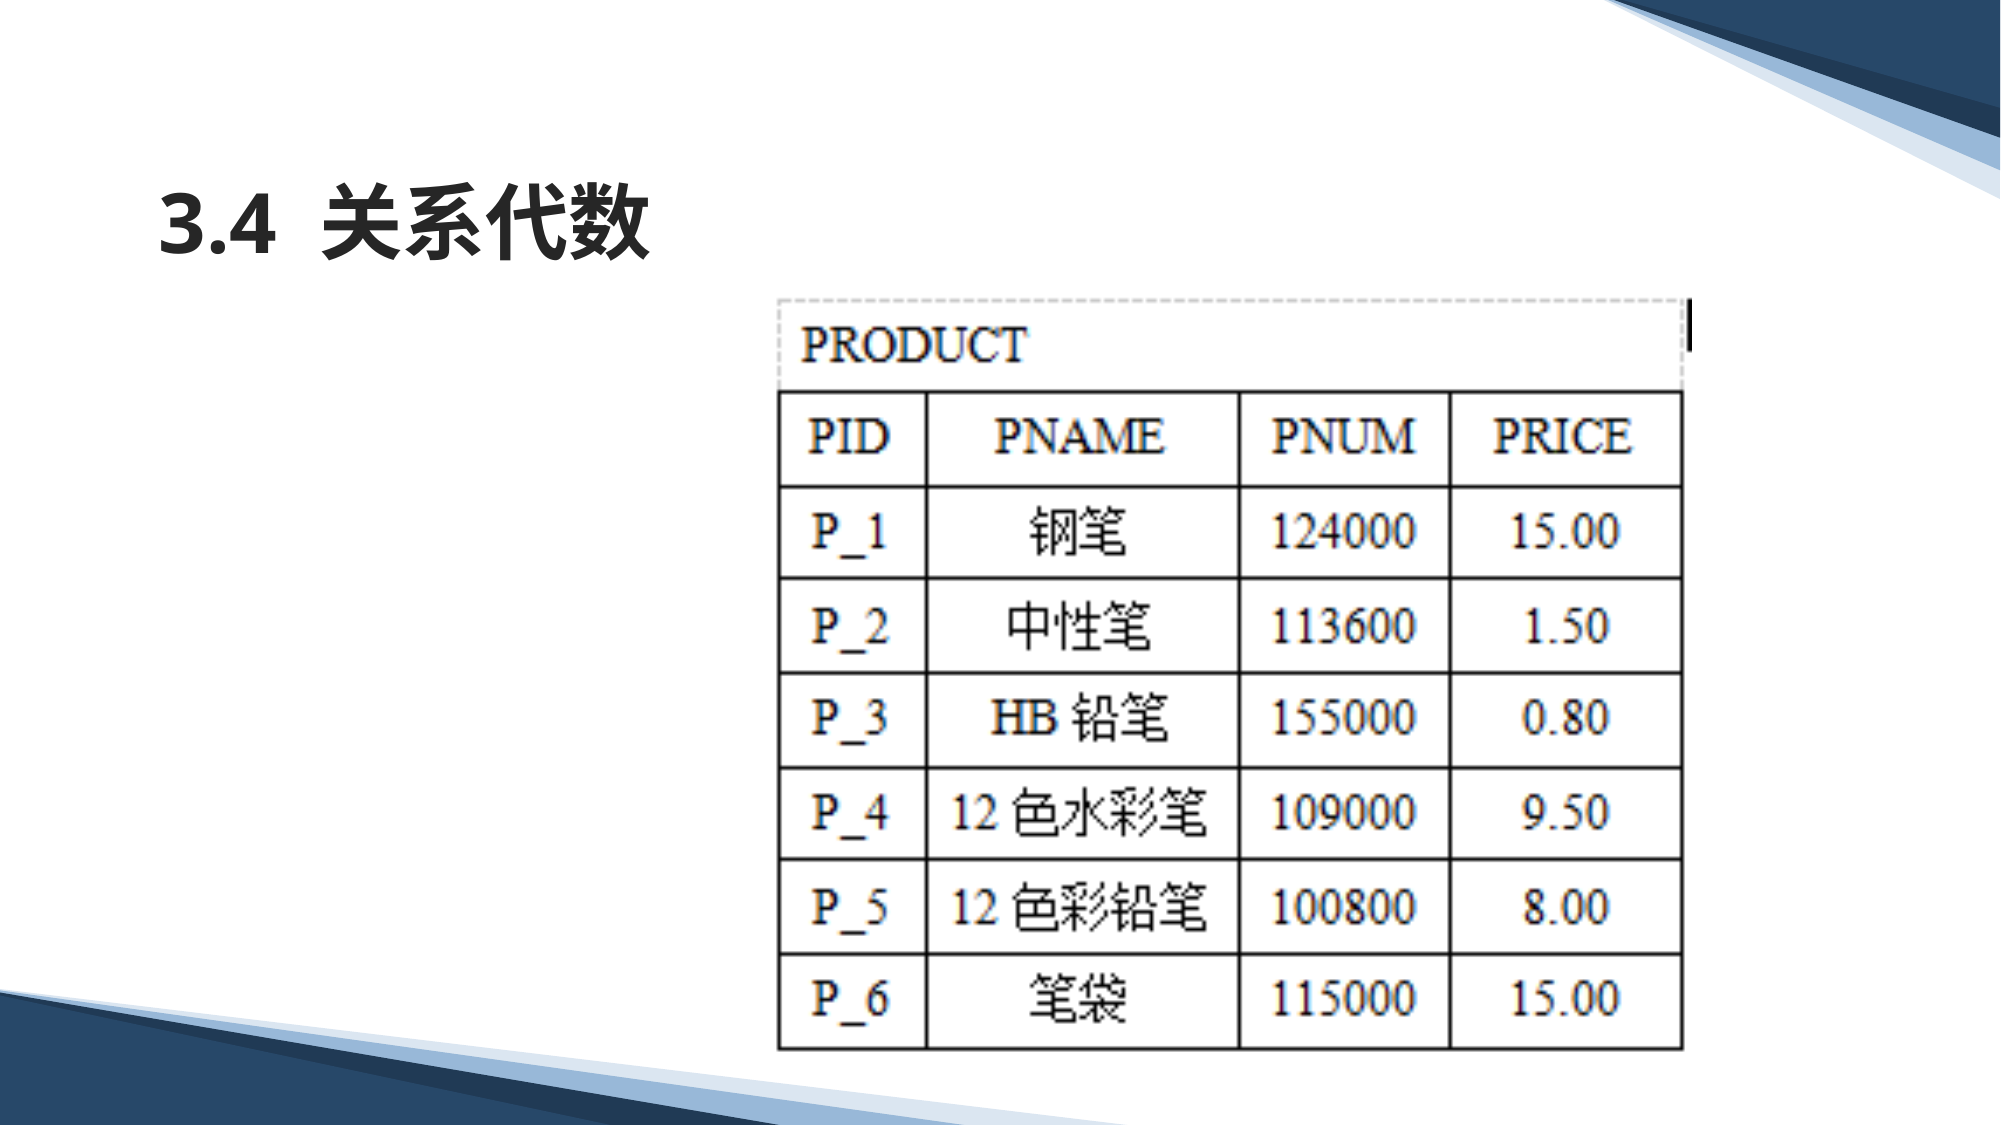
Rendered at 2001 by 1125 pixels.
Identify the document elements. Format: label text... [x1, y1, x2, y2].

title 3.4 关系代数 [143, 54, 1857, 280]
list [754, 279, 1692, 1073]
